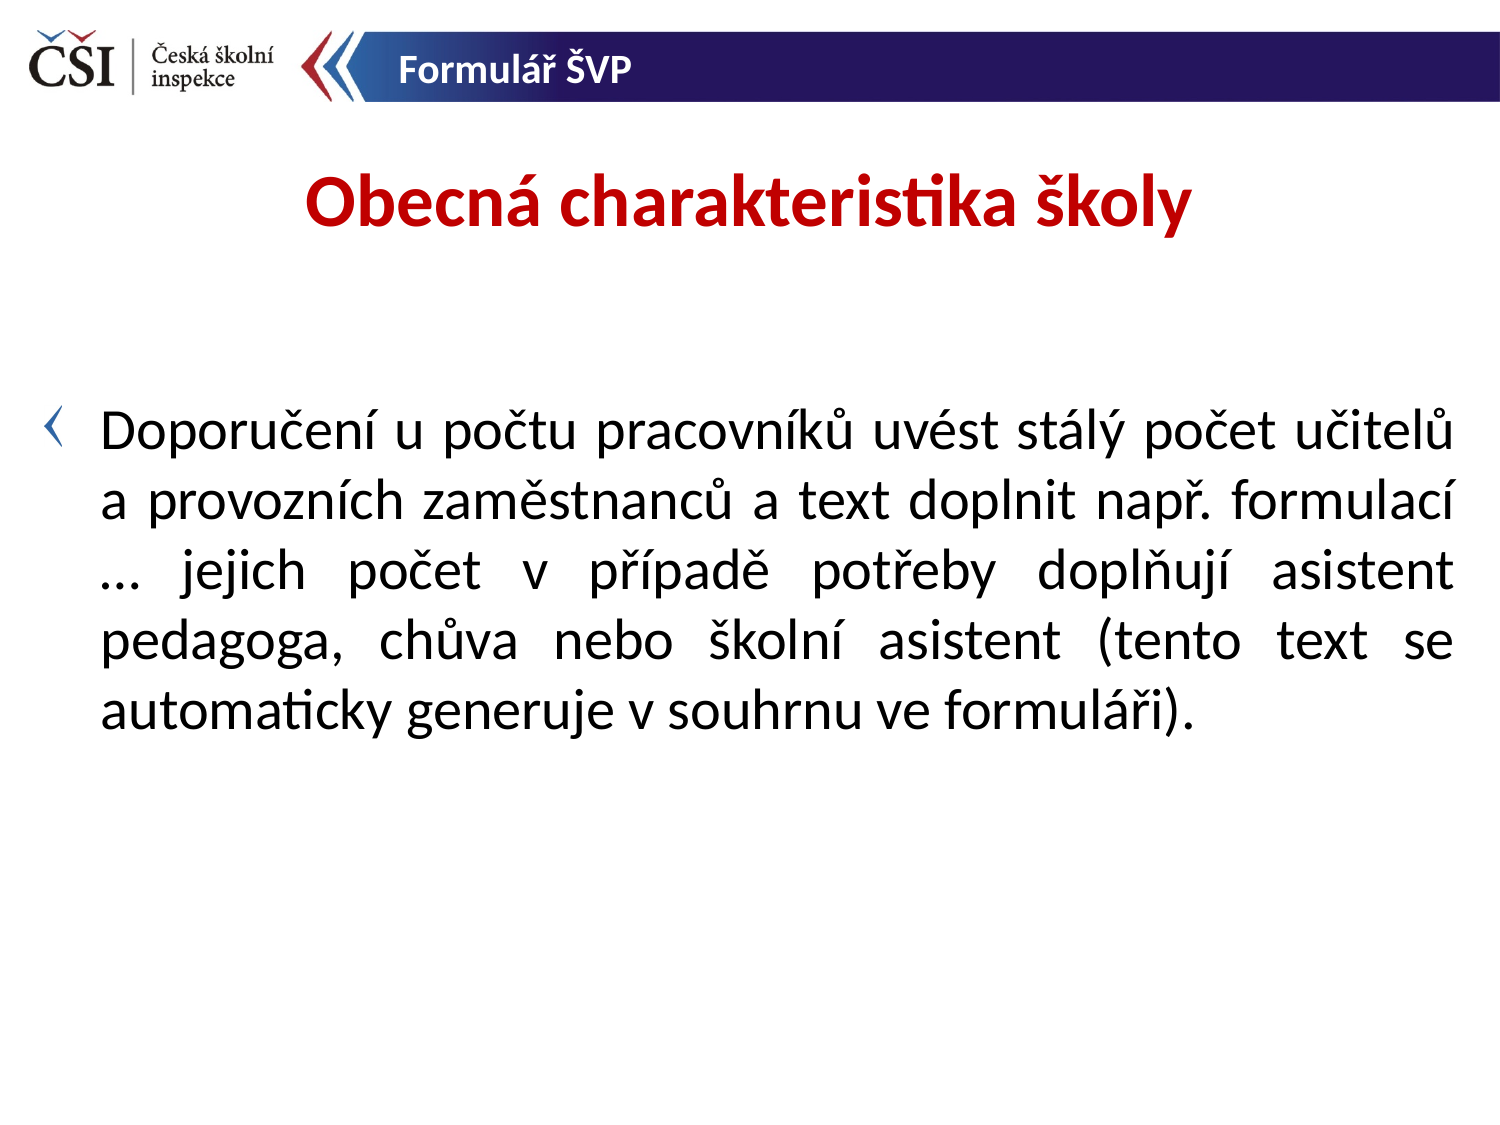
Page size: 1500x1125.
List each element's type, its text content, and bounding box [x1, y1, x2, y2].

text_box Formulář ŠVP [383, 33, 901, 100]
picture [44, 405, 62, 447]
list Obecná charakteristika školy [29, 125, 1471, 268]
list Doporučení u počtu pracovníků uvést stálý počet učitelů a provozních zaměstnanců a text doplnit např. formulací … jejich počet v případě potřeby doplňují asistent pedagoga, chůva nebo školní asistent (tento text se automaticky generuje v souhrnu ve formuláři). [29, 297, 1471, 835]
picture [29, 30, 1500, 102]
